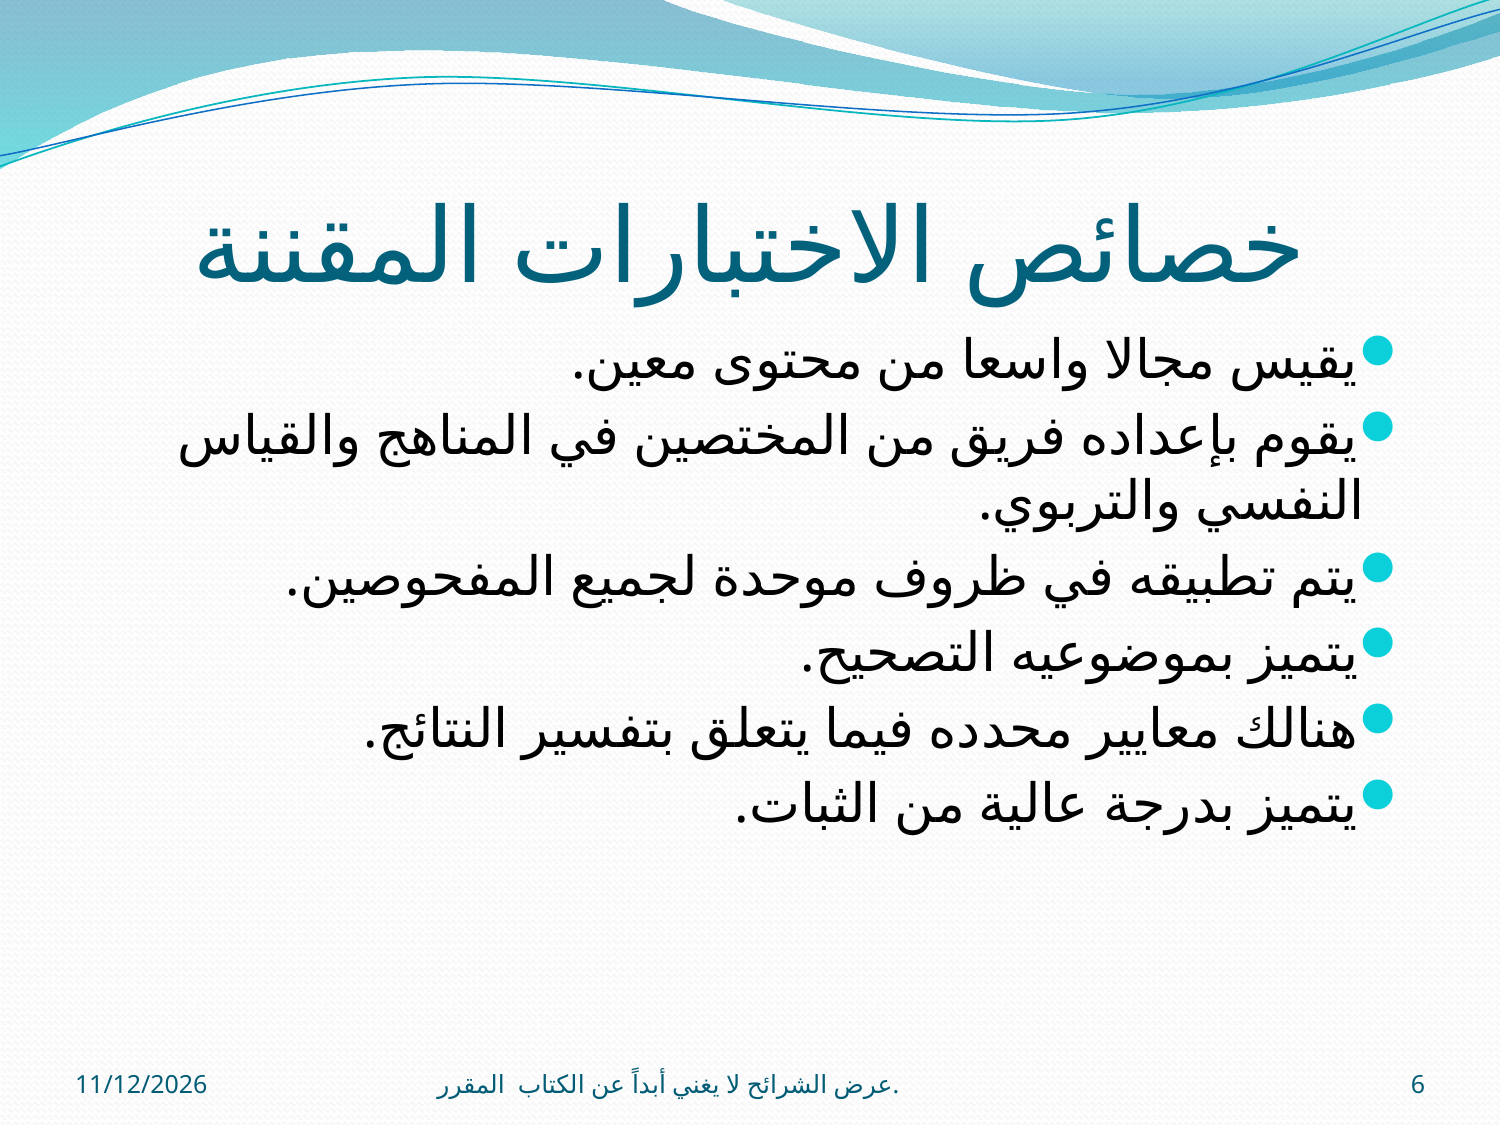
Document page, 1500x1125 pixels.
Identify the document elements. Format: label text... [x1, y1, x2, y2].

title خصائص الاختبارات المقننة [75, 115, 1425, 303]
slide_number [75, 1042, 425, 1103]
list يقيس مجالا واسعا من محتوى معين. يقوم بإعداده فريق من المختصين في المناهج والقياس النفسي والتربوي. يتم تطبيقه في ظروف موحدة لجميع المفحوصين. يتميز بموضوعيه التصحيح. هنالك معايير محدده فيما يتعلق بتفسير النتائج. يتميز بدرجة عالية من الثبات. [75, 317, 1425, 1038]
footer عرض الشرائح لا يغني أبداً عن الكتاب المقرر. [437, 1042, 988, 1103]
slide_number 6 [1299, 1042, 1425, 1103]
